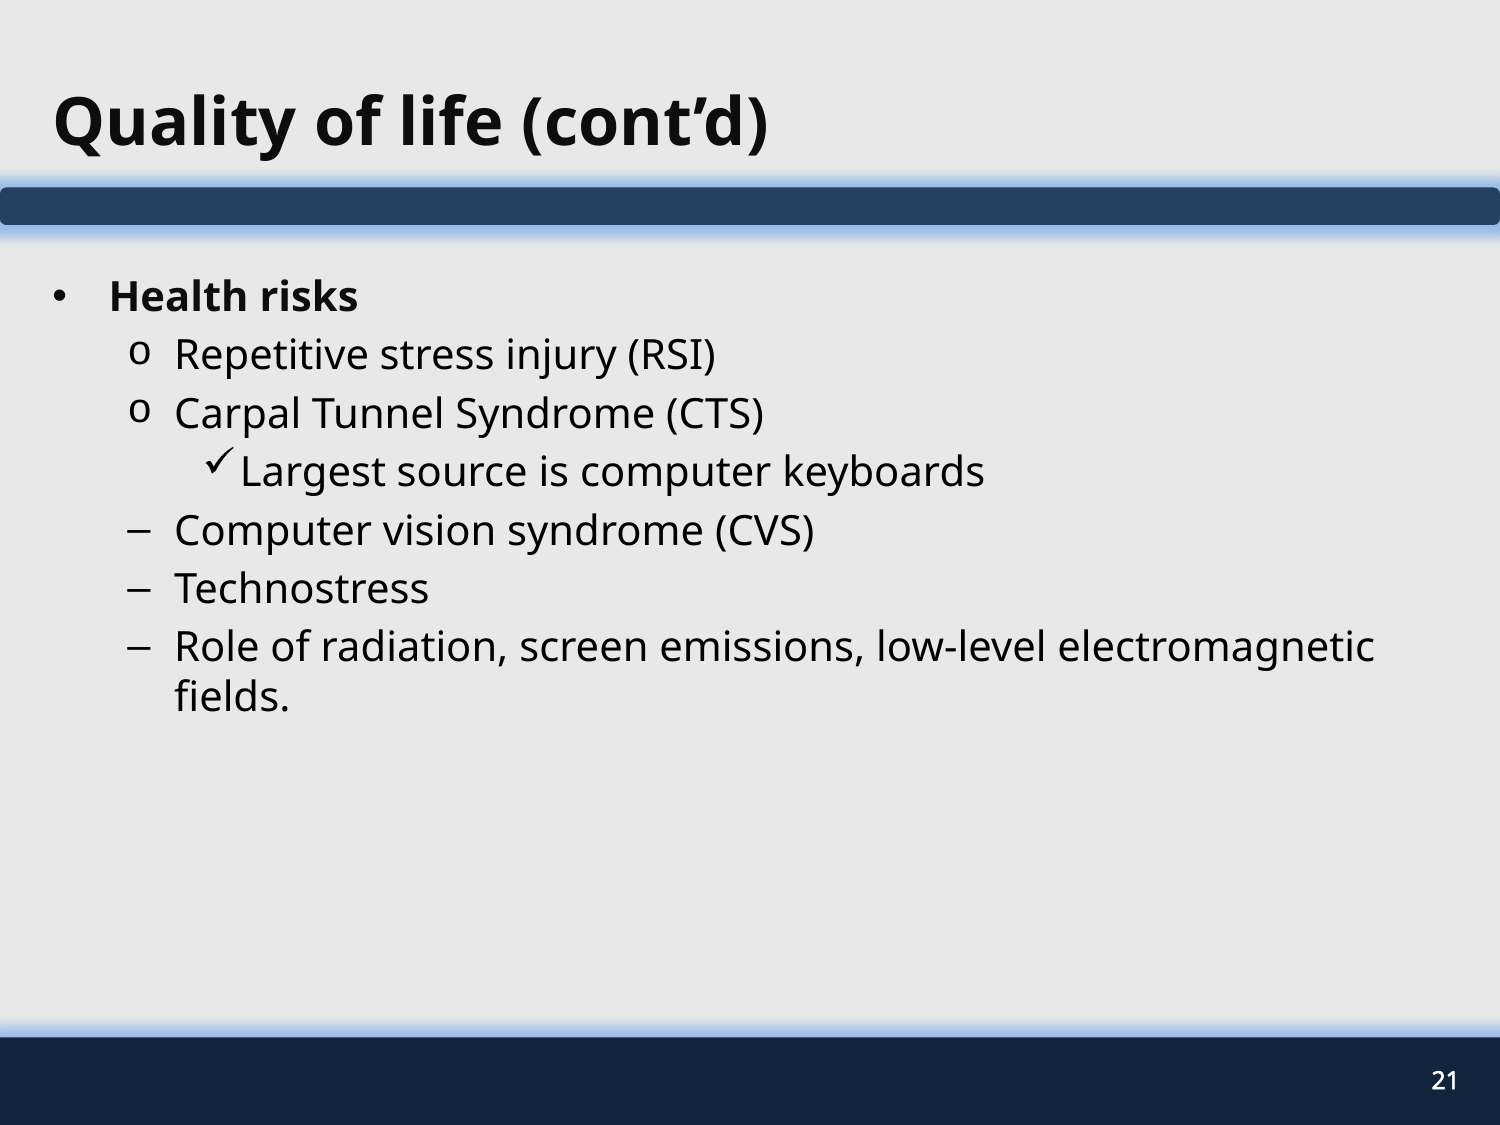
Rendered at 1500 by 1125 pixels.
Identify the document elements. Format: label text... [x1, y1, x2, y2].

title Quality of life (cont’d) [37, 62, 1338, 176]
list Health risks Repetitive stress injury (RSI) Carpal Tunnel Syndrome (CTS) Largest source is computer keyboards Computer vision syndrome (CVS) Technostress Role of radiation, screen emissions, low-level electromagnetic fields. [37, 262, 1475, 1013]
slide_number 21 [1412, 1050, 1475, 1113]
